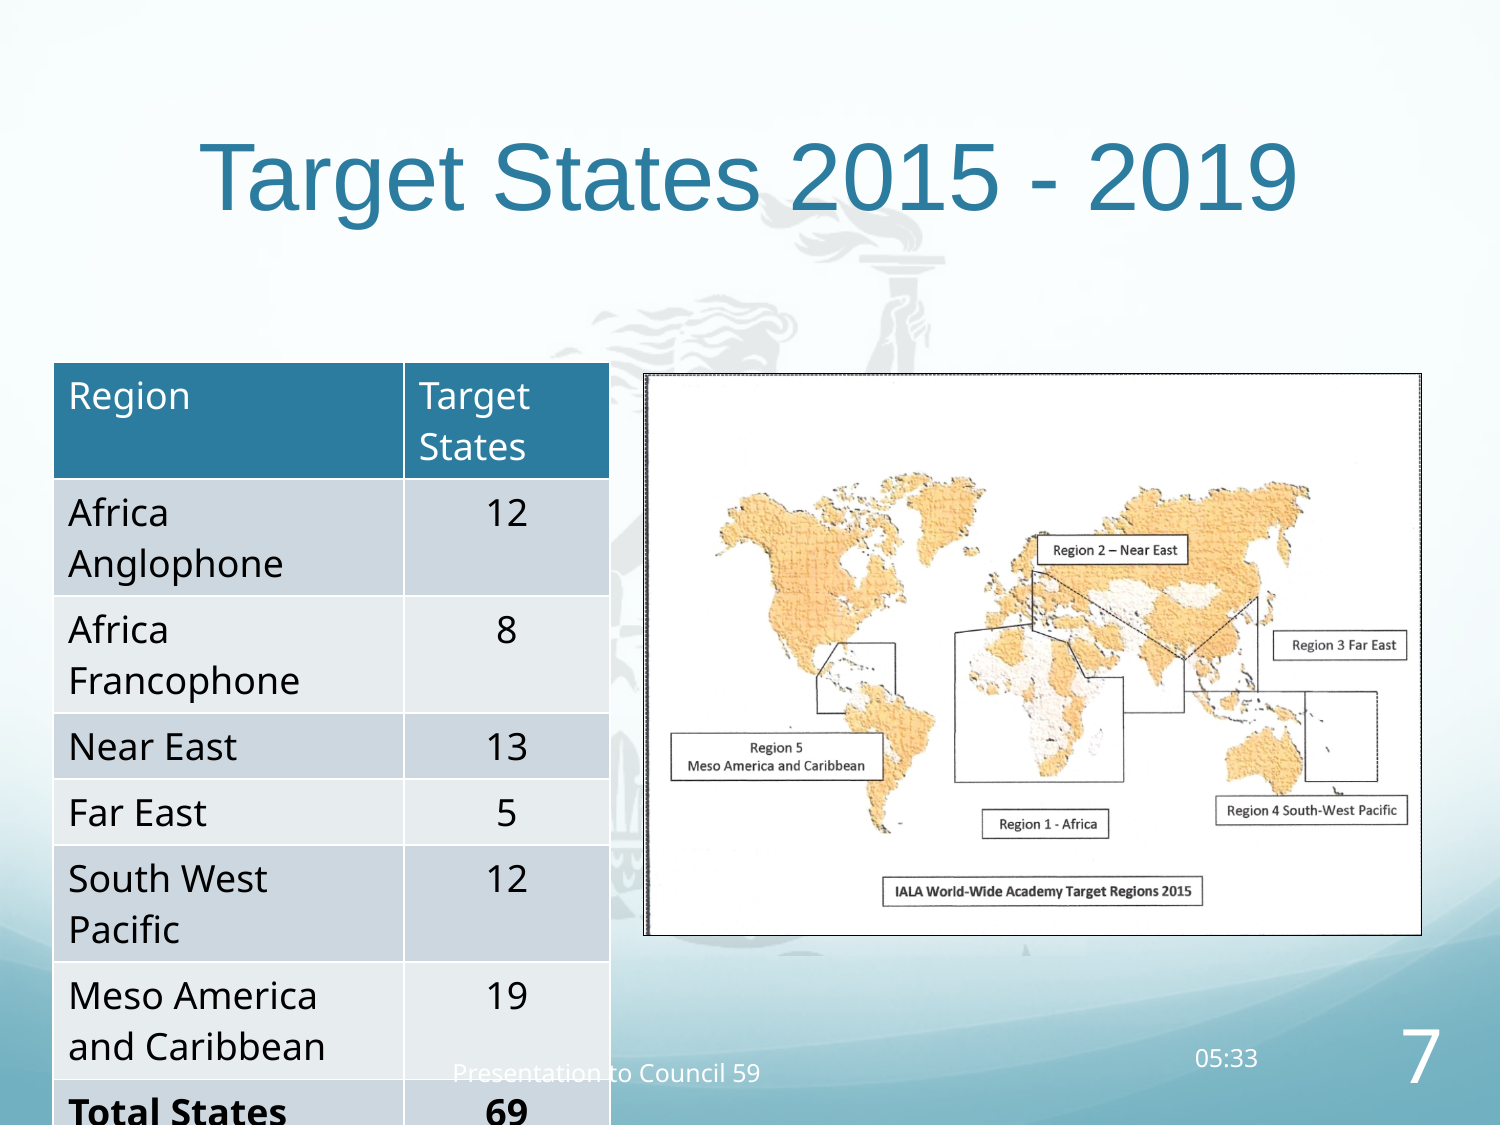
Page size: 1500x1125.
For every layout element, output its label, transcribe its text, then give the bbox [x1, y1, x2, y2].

table_cell 69 [405, 1080, 609, 1125]
table_cell South West Pacific [54, 846, 403, 961]
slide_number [1140, 1062, 1274, 1090]
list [751, 265, 1314, 1044]
table_cell Near East [54, 714, 403, 778]
table_cell 12 [405, 480, 609, 595]
table_cell 8 [405, 597, 609, 712]
picture [644, 374, 751, 935]
title Target States 2015 - 2019 [90, 17, 1410, 237]
table_cell 19 [405, 963, 609, 1079]
table_cell Africa Anglophone [54, 480, 403, 595]
table_cell 5 [405, 780, 609, 844]
table_cell Africa Francophone [54, 597, 403, 712]
slide_number 7 [1295, 1029, 1459, 1090]
table_header Target States [405, 363, 609, 478]
table_cell Meso America and Caribbean [54, 963, 403, 1079]
table_cell 13 [405, 714, 609, 778]
footer Presentation to Council 59 [437, 1042, 1140, 1103]
table_cell Far East [54, 780, 403, 844]
table_header Region [54, 363, 403, 478]
table_cell Total States [54, 1080, 403, 1125]
picture [1314, 374, 1421, 935]
table_cell 12 [405, 846, 609, 961]
